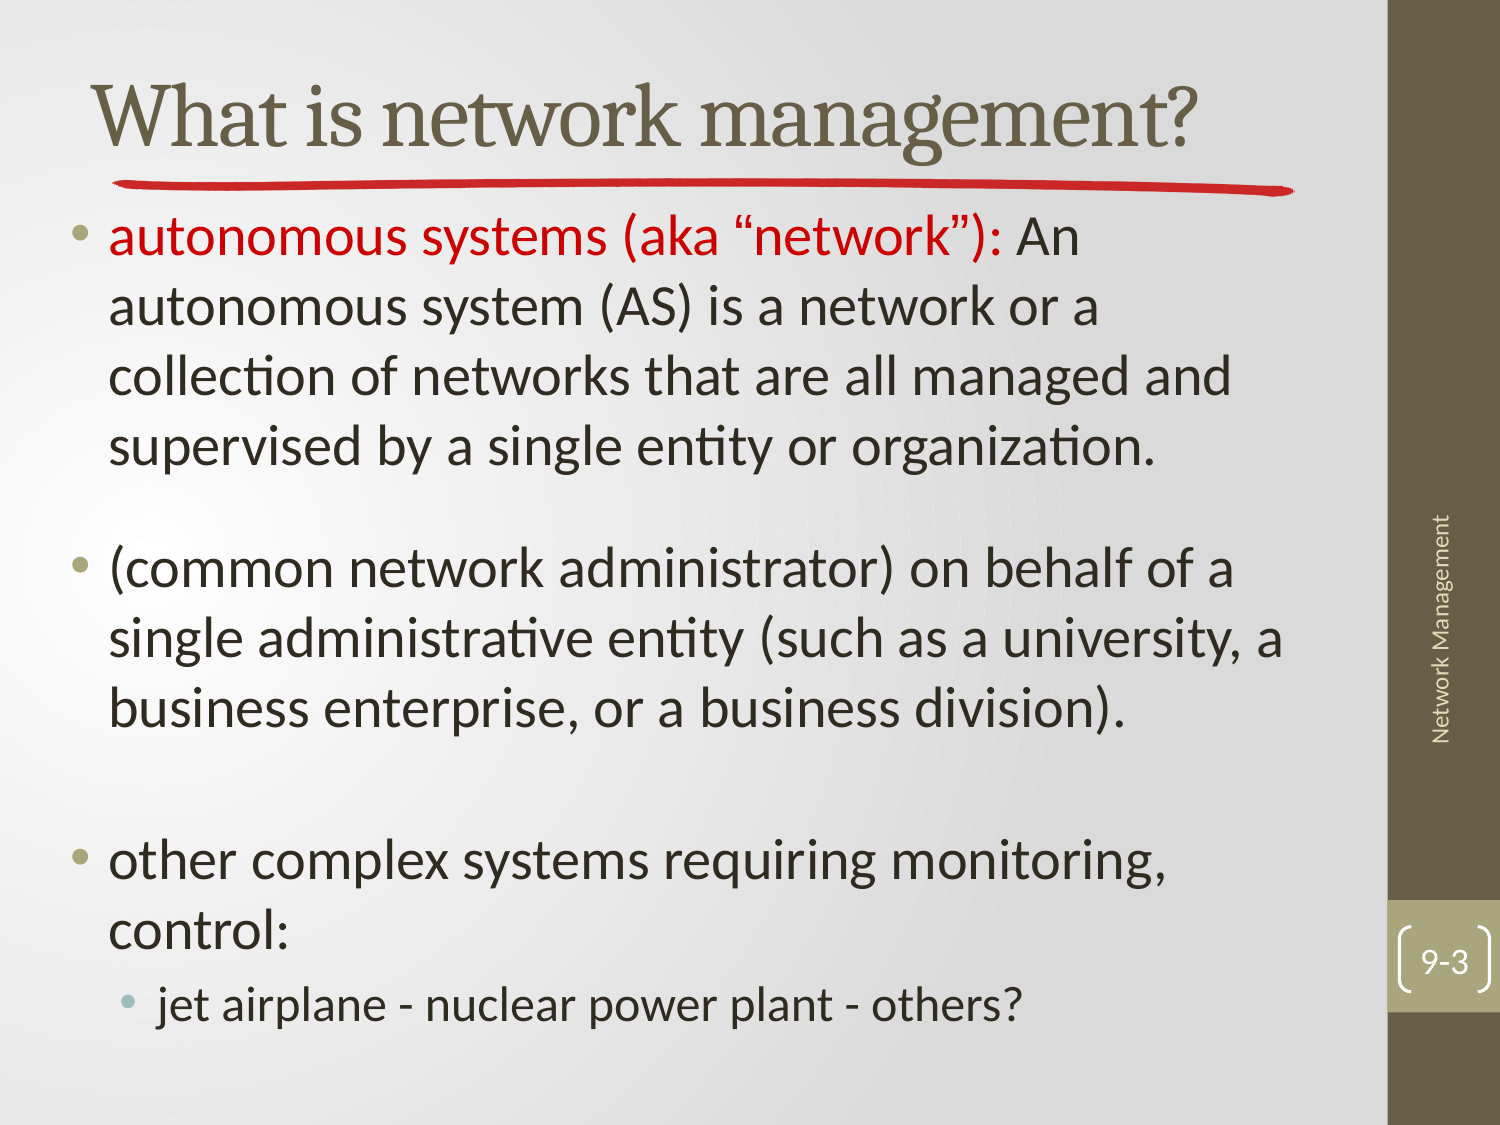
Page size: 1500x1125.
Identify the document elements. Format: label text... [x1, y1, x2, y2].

list autonomous systems (aka “network”): An autonomous system (AS) is a network or a collection of networks that are all managed and supervised by a single entity or organization. (common network administrator) on behalf of a single administrative entity (such as a university, a business enterprise, or a business division). other complex systems requiring monitoring, control: jet airplane - nuclear power plant - others? [36, 189, 1345, 723]
slide_number 9-3 [1397, 925, 1492, 994]
title What is network management? [75, 15, 1325, 189]
picture [107, 172, 1309, 203]
footer Network Management [1408, 500, 1469, 889]
